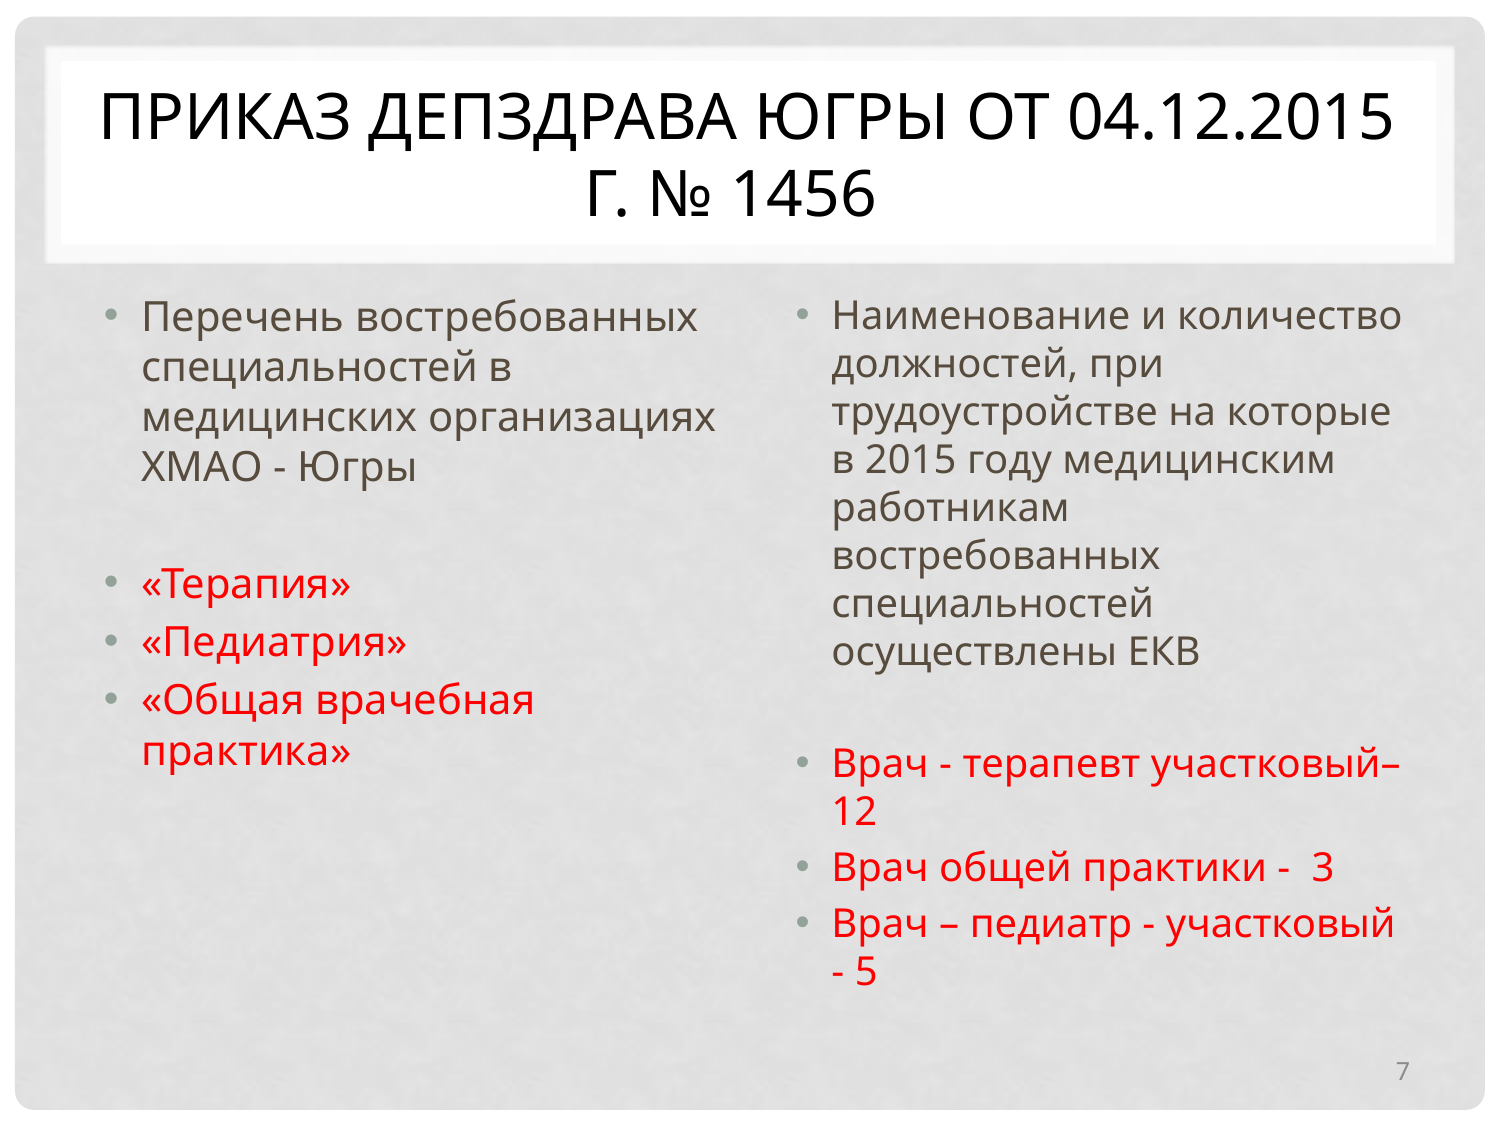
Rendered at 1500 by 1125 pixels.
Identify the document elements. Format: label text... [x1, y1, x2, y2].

list Наименование и количество должностей, при трудоустройстве на которые в 2015 году медицинским работникам востребованных специальностей осуществлены ЕКВ Врач - терапевт участковый– 12 Врач общей практики - 3 Врач – педиатр - участковый - 5 [762, 281, 1425, 1005]
slide_number 7 [1074, 1042, 1425, 1103]
list Перечень востребованных специальностей в медицинских организациях ХМАО - Югры «Терапия» «Педиатрия» «Общая врачебная практика» [69, 281, 733, 1005]
title Приказ Депздрава Югры от 04.12.2015 г. № 1456 [69, 66, 1425, 238]
